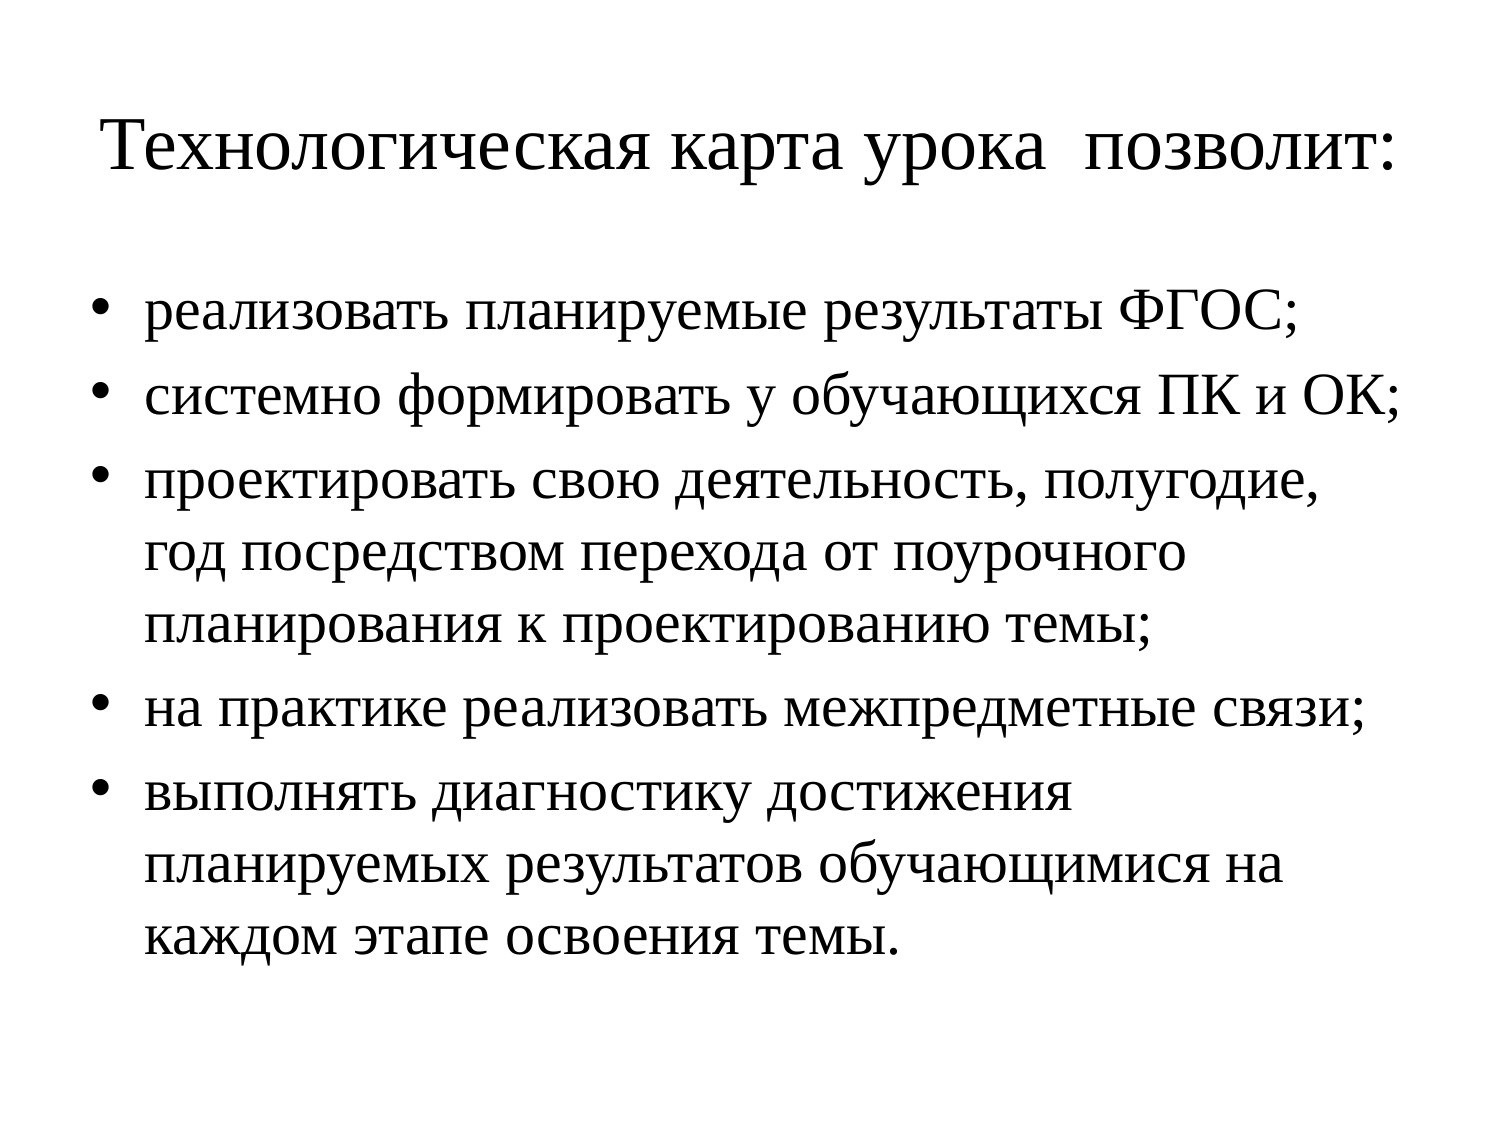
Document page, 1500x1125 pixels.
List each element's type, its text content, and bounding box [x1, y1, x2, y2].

list реализовать планируемые результаты ФГОС; системно формировать у обучающихся ПК и ОК; проектировать свою деятельность, полугодие, год посредством перехода от поурочного планирования к проектированию темы; на практике реализовать межпредметные связи; выполнять диагностику достижения планируемых результатов обучающимися на каждом этапе освоения темы. [75, 262, 1425, 1005]
title Технологическая карта урока позволит: [75, 45, 1425, 233]
